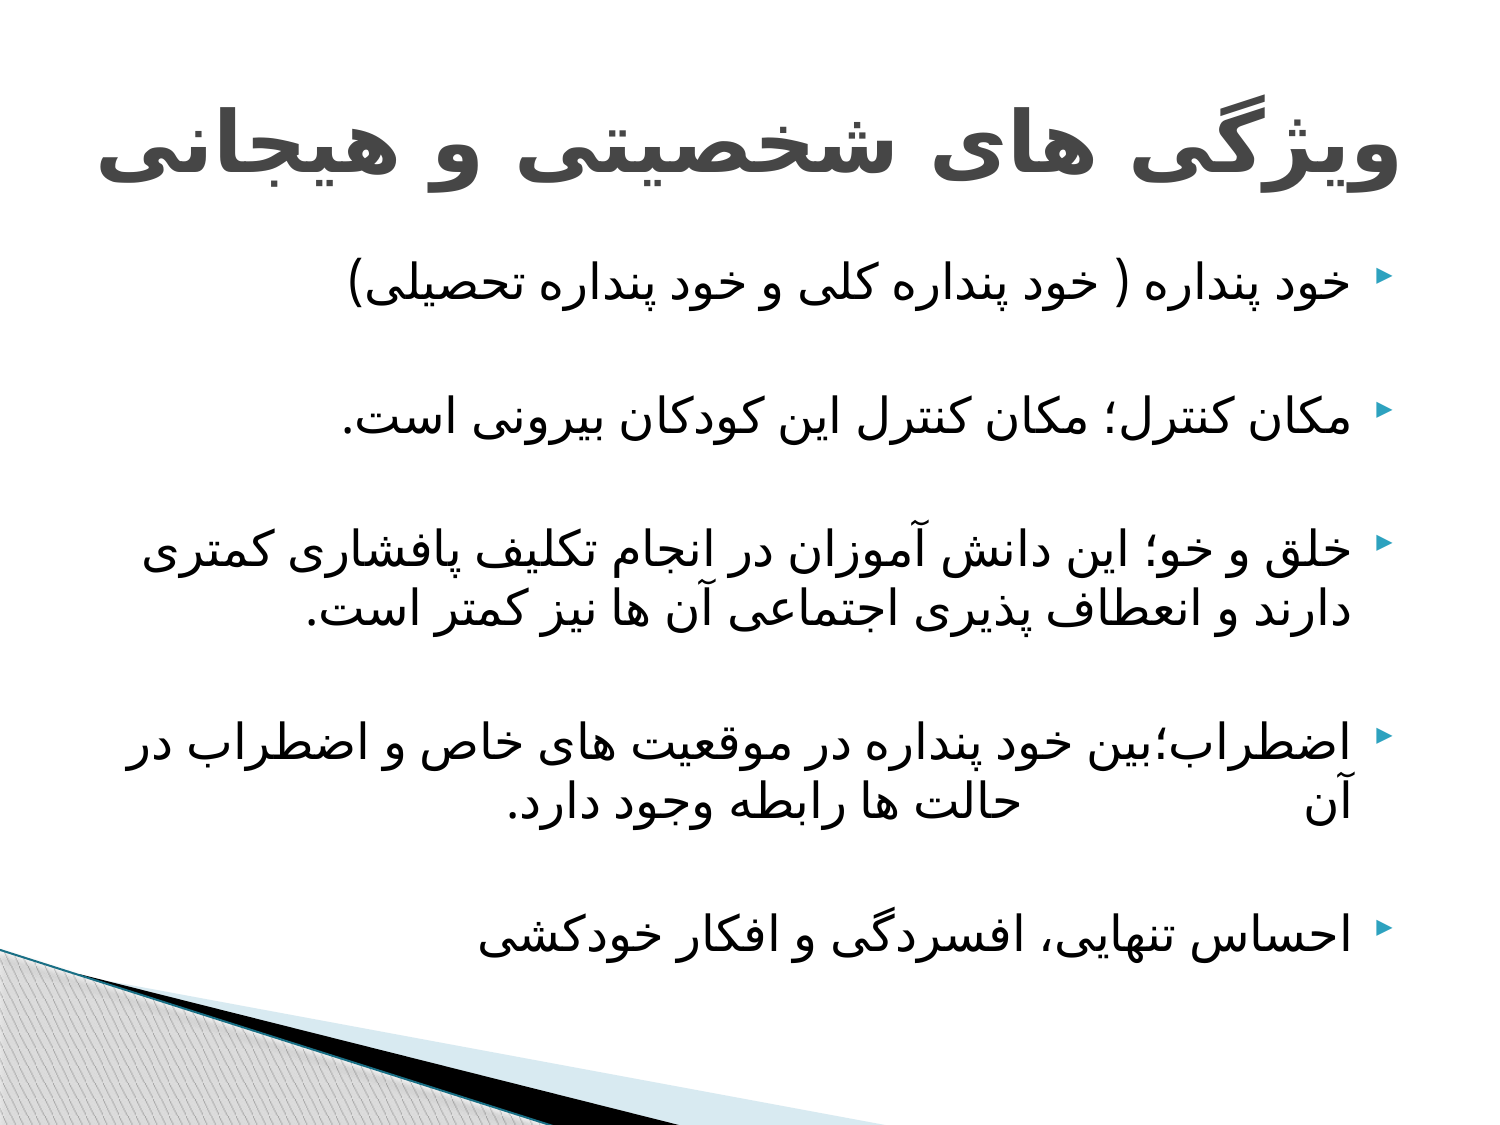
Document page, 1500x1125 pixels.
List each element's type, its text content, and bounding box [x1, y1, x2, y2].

title ویژگی های شخصیتی و هیجانی [75, 45, 1425, 233]
list خود پنداره ( خود پنداره کلی و خود پنداره تحصیلی) مکان کنترل؛ مکان کنترل این کودکان بیرونی است. خلق و خو؛ این دانش آموزان در انجام تکلیف پافشاری کمتری دارند و انعطاف پذیری اجتماعی آن ها نیز کمتر است. اضطراب؛بین خود پنداره در موقعیت های خاص و اضطراب در آن حالت ها رابطه وجود دارد. احساس تنهایی، افسردگی و افکار خودکشی [75, 243, 1425, 986]
